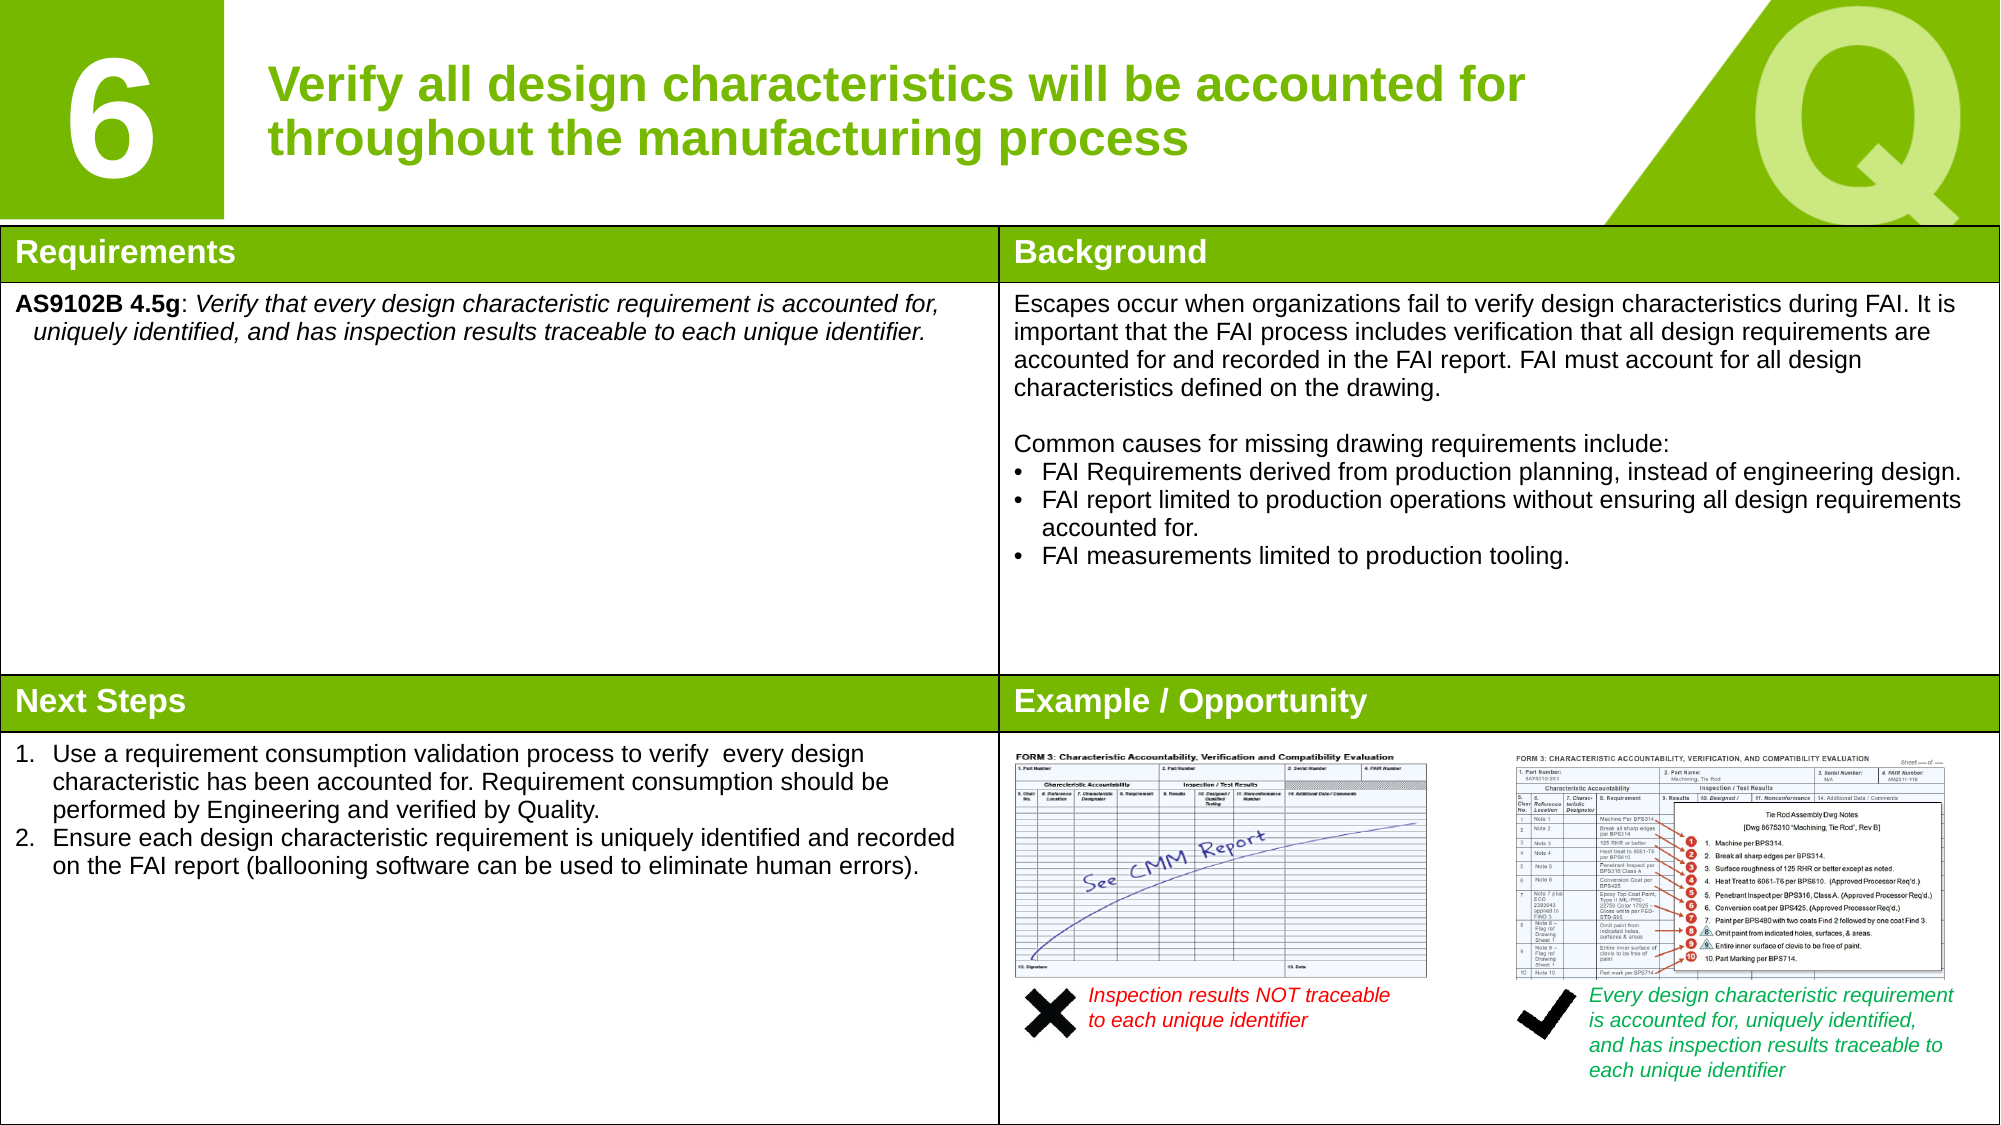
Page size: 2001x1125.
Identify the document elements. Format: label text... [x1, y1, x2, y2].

table_cell Next Steps [1, 676, 998, 731]
title Verify all design characteristics will be accounted for throughout the manufacturing process [252, 21, 1604, 204]
text_box Inspection results NOT traceable to each unique identifier [1073, 980, 1410, 1040]
picture [1515, 751, 1947, 980]
table_cell Escapes occur when organizations fail to verify design characteristics during FAI. It is important that the FAI process includes verification that all design requirements are accounted for and recorded in the FAI report. FAI must account for all design characteristics defined on the drawing. Common causes for missing drawing requirements include: FAI Requirements derived from production planning, instead of engineering design. FAI report limited to production operations without ensuring all design requirements accounted for. FAI measurements limited to production tooling. [1000, 283, 1999, 674]
table_cell Use a requirement consumption validation process to verify every design characteristic has been accounted for. Requirement consumption should be performed by Engineering and verified by Quality. Ensure each design characteristic requirement is uniquely identified and recorded on the FAI report (ballooning software can be used to eliminate human errors). [1, 733, 998, 1124]
table_header Requirements [1, 227, 998, 282]
table_cell [1000, 733, 1999, 1124]
text_box [1504, 972, 1574, 1055]
text_box [1012, 977, 1088, 1049]
picture [0, 0, 2000, 225]
text_box Every design characteristic requirement is accounted for, uniquely identified, and has inspection results traceable to each unique identifier [1574, 973, 1972, 1089]
table_cell AS9102B 4.5g: Verify that every design characteristic requirement is accounted for, uniquely identified, and has inspection results traceable to each unique identifier. [1, 283, 998, 674]
table_cell Example / Opportunity [1000, 676, 1999, 731]
text_box 6 [0, 0, 225, 220]
picture [1014, 751, 1429, 980]
table_header Background [1000, 227, 1999, 282]
